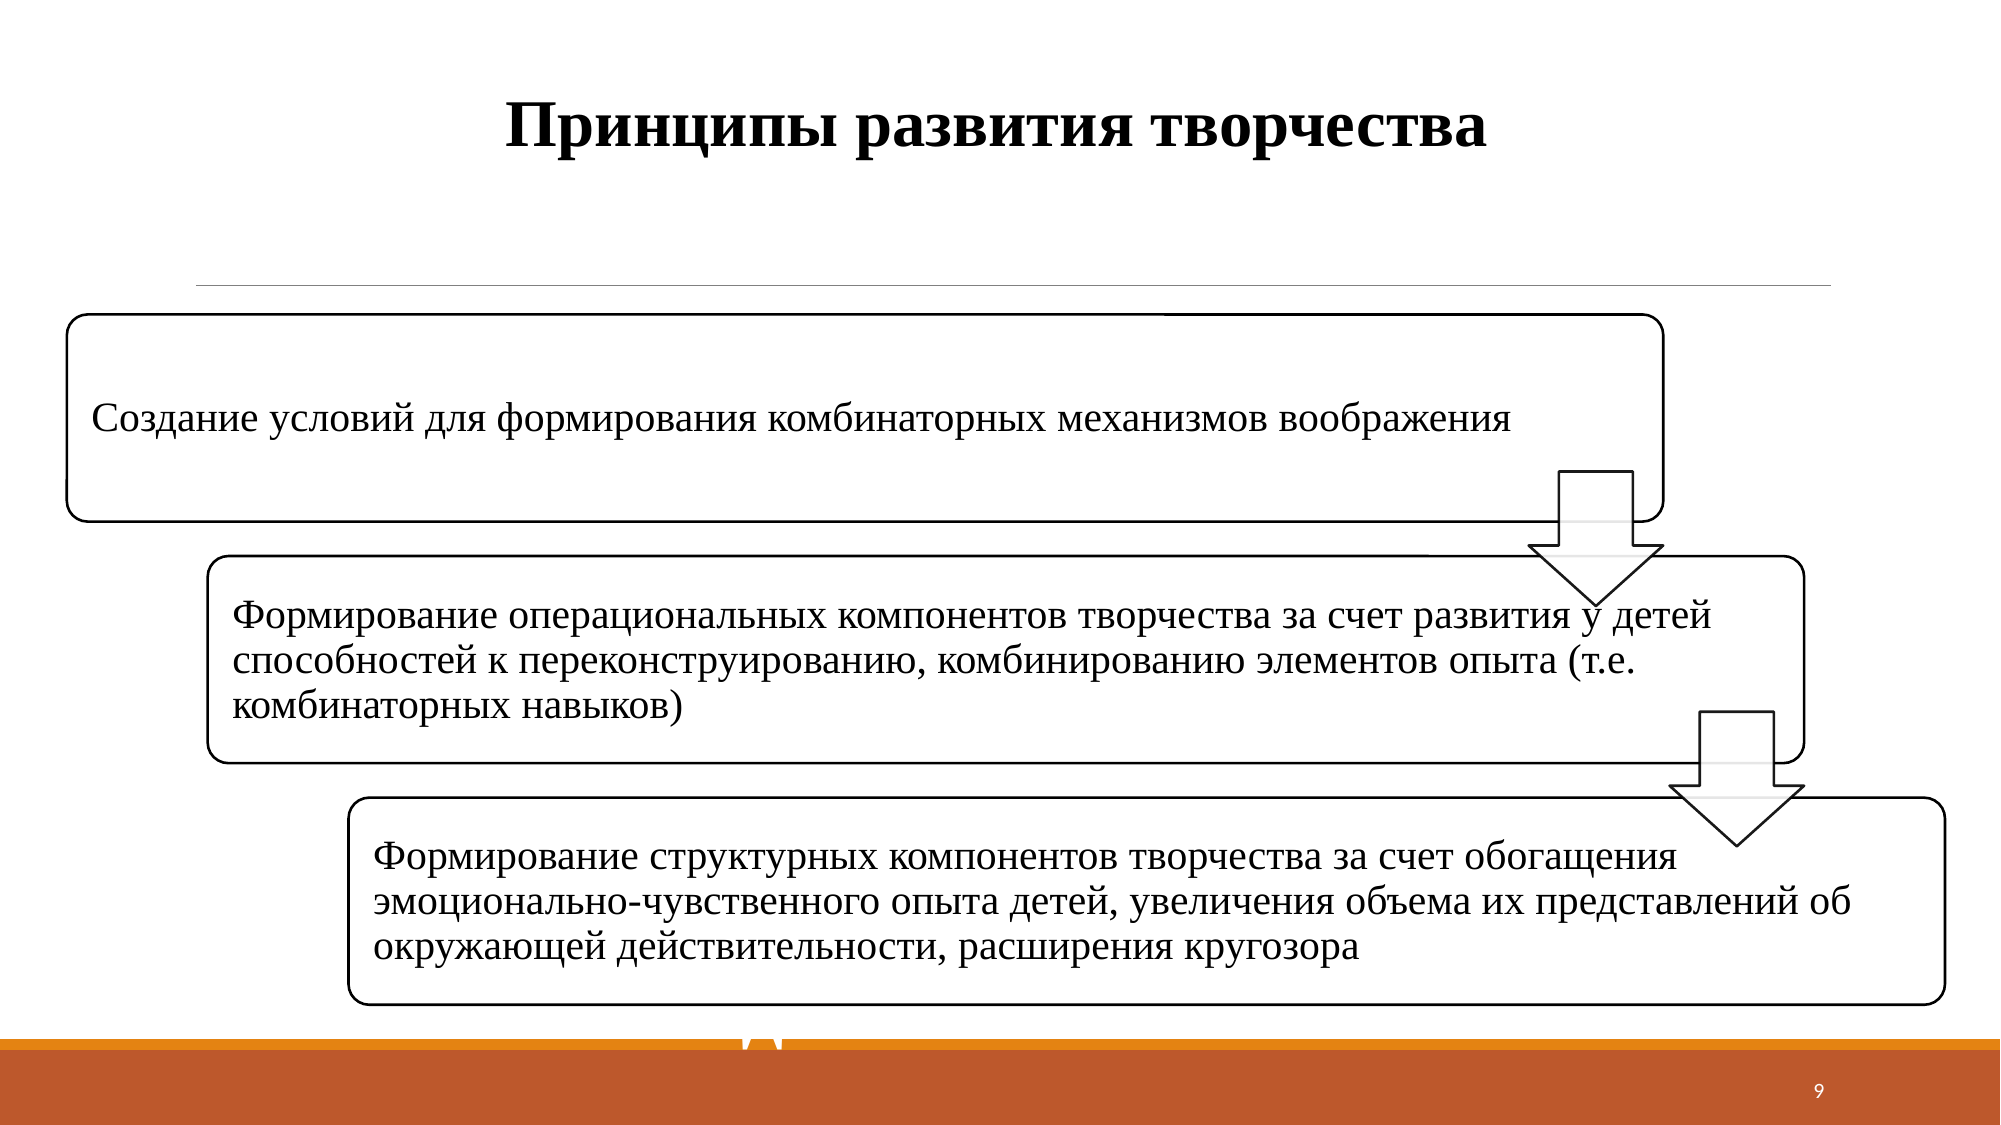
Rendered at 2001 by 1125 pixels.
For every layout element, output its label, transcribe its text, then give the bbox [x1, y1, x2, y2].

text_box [66, 313, 1946, 1006]
text_box Принципы развития творчества [255, 72, 1756, 167]
slide_number 9 [1624, 1059, 1840, 1120]
title Формы организации внеурочной деятельности [291, 1015, 1709, 1060]
